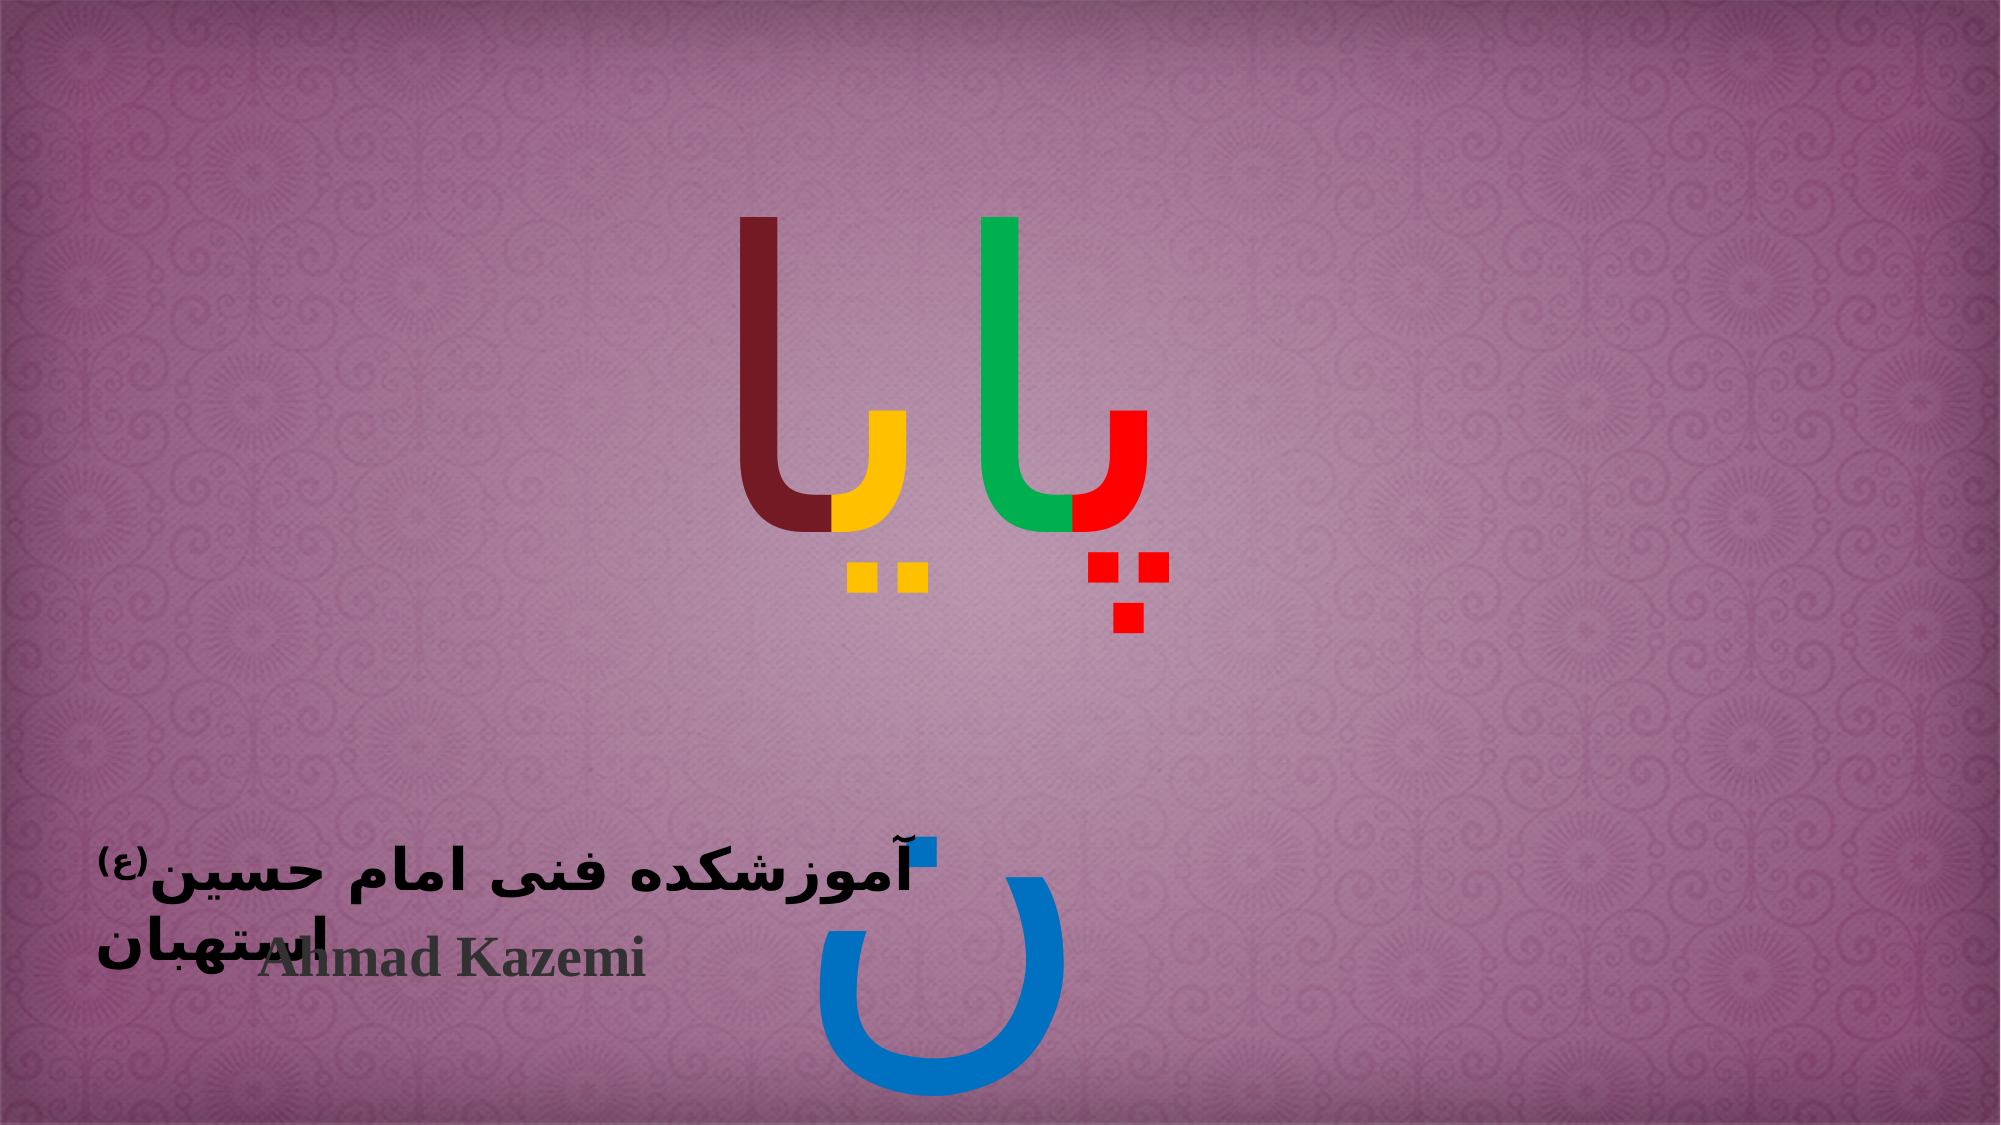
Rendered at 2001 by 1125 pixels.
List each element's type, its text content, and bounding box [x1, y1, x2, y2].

text_box Ahmad Kazemi [168, 910, 736, 996]
text_box آموزشکده فنی امام حسین(ع) استهبان [81, 824, 1107, 980]
picture [0, 0, 2001, 1125]
text_box پایان [543, 110, 1342, 1121]
